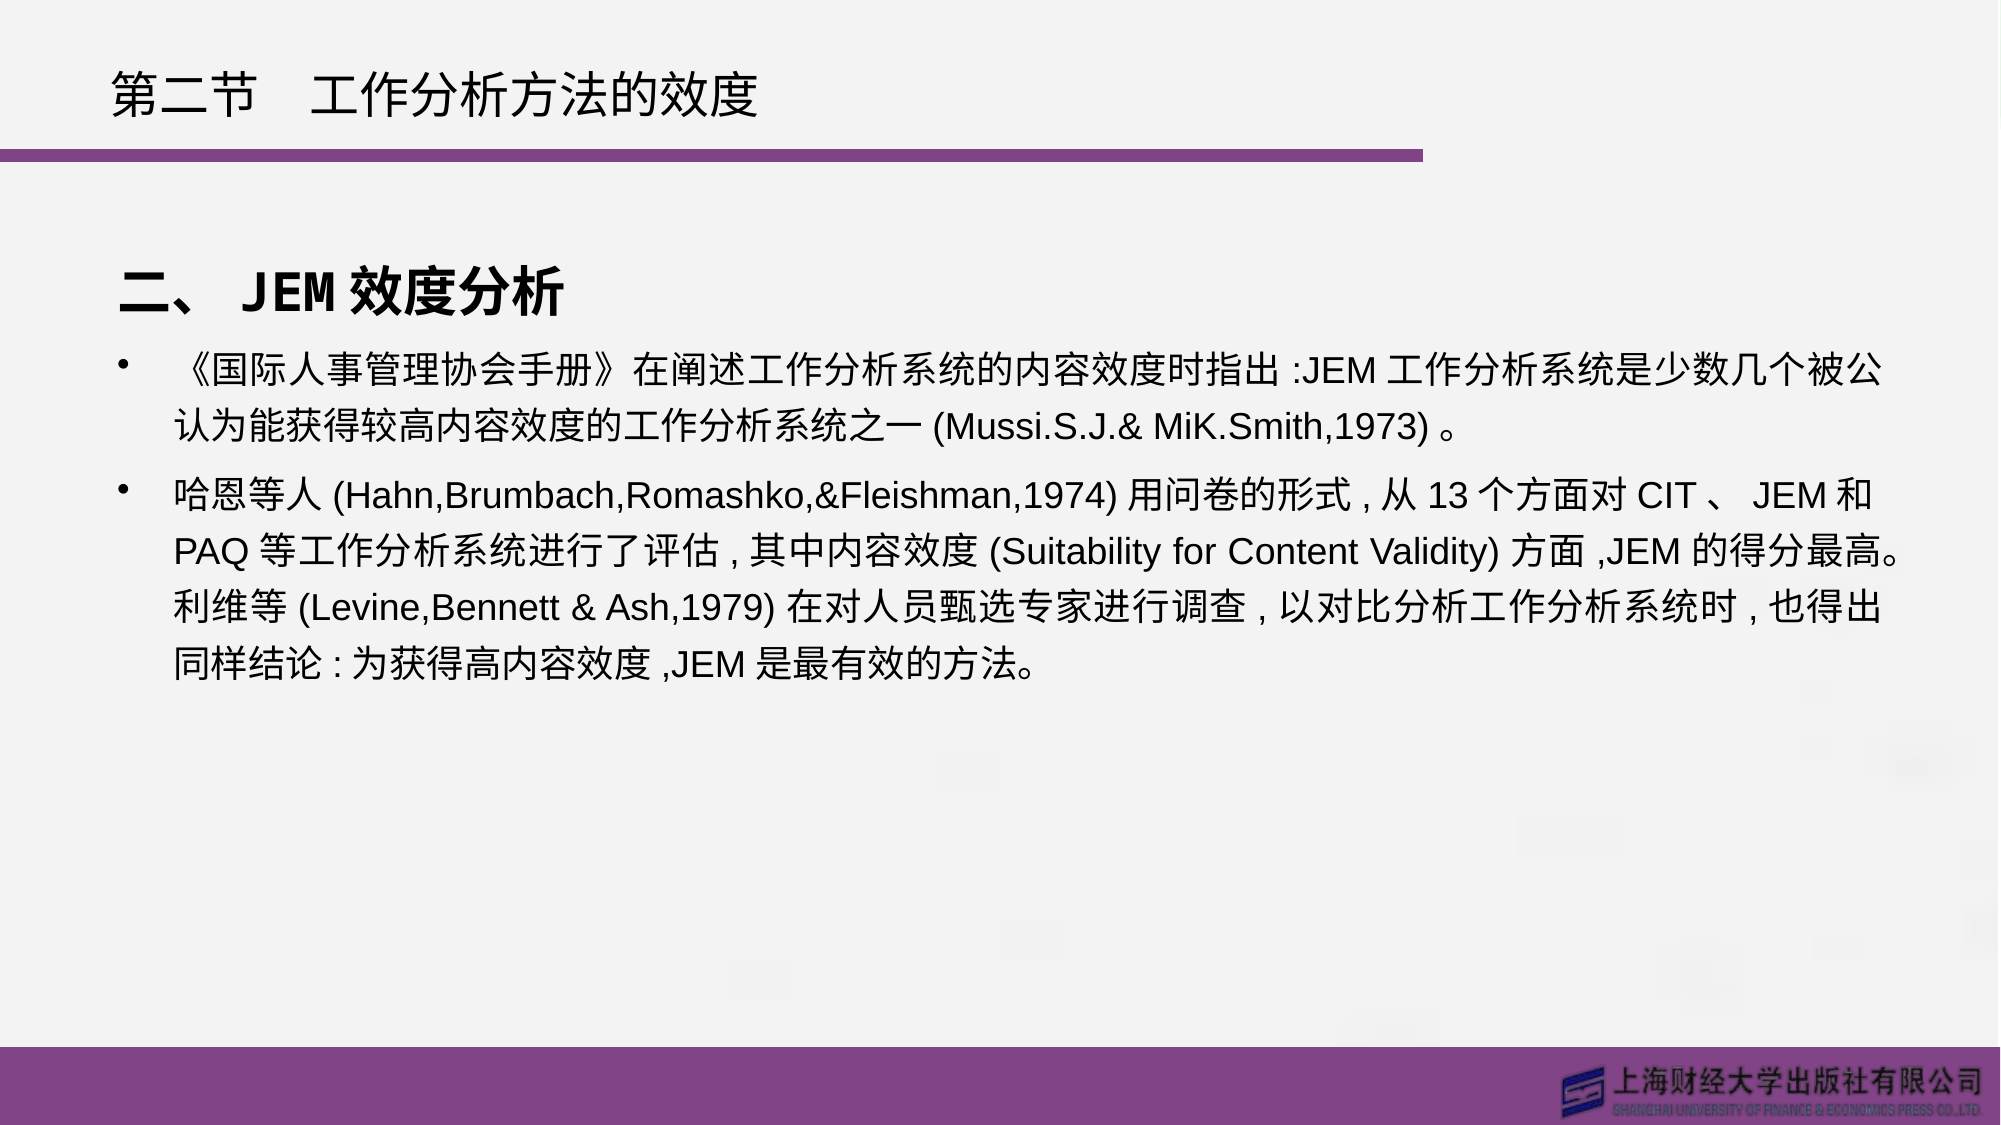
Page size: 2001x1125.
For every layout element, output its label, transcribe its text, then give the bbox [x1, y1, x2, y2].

title 第二节 工作分析方法的效度 [94, 42, 1451, 146]
list 二、JEM效度分析 《国际人事管理协会手册》在阐述工作分析系统的内容效度时指出:JEM工作分析系统是少数几个被公认为能获得较高内容效度的工作分析系统之一(Mussi.S.J.& MiK.Smith,1973)。 哈恩等人(Hahn,Brumbach,Romashko,&Fleishman,1974)用问卷的形式,从13个方面对CIT、JEM和PAQ等工作分析系统进行了评估,其中内容效度(Suitability for Content Validity)方面,JEM的得分最高。利维等(Levine,Bennett & Ash,1979)在对人员甄选专家进行调查,以对比分析工作分析系统时,也得出同样结论:为获得高内容效度,JEM是最有效的方法。 [102, 233, 1898, 1032]
picture [0, 0, 2001, 1125]
